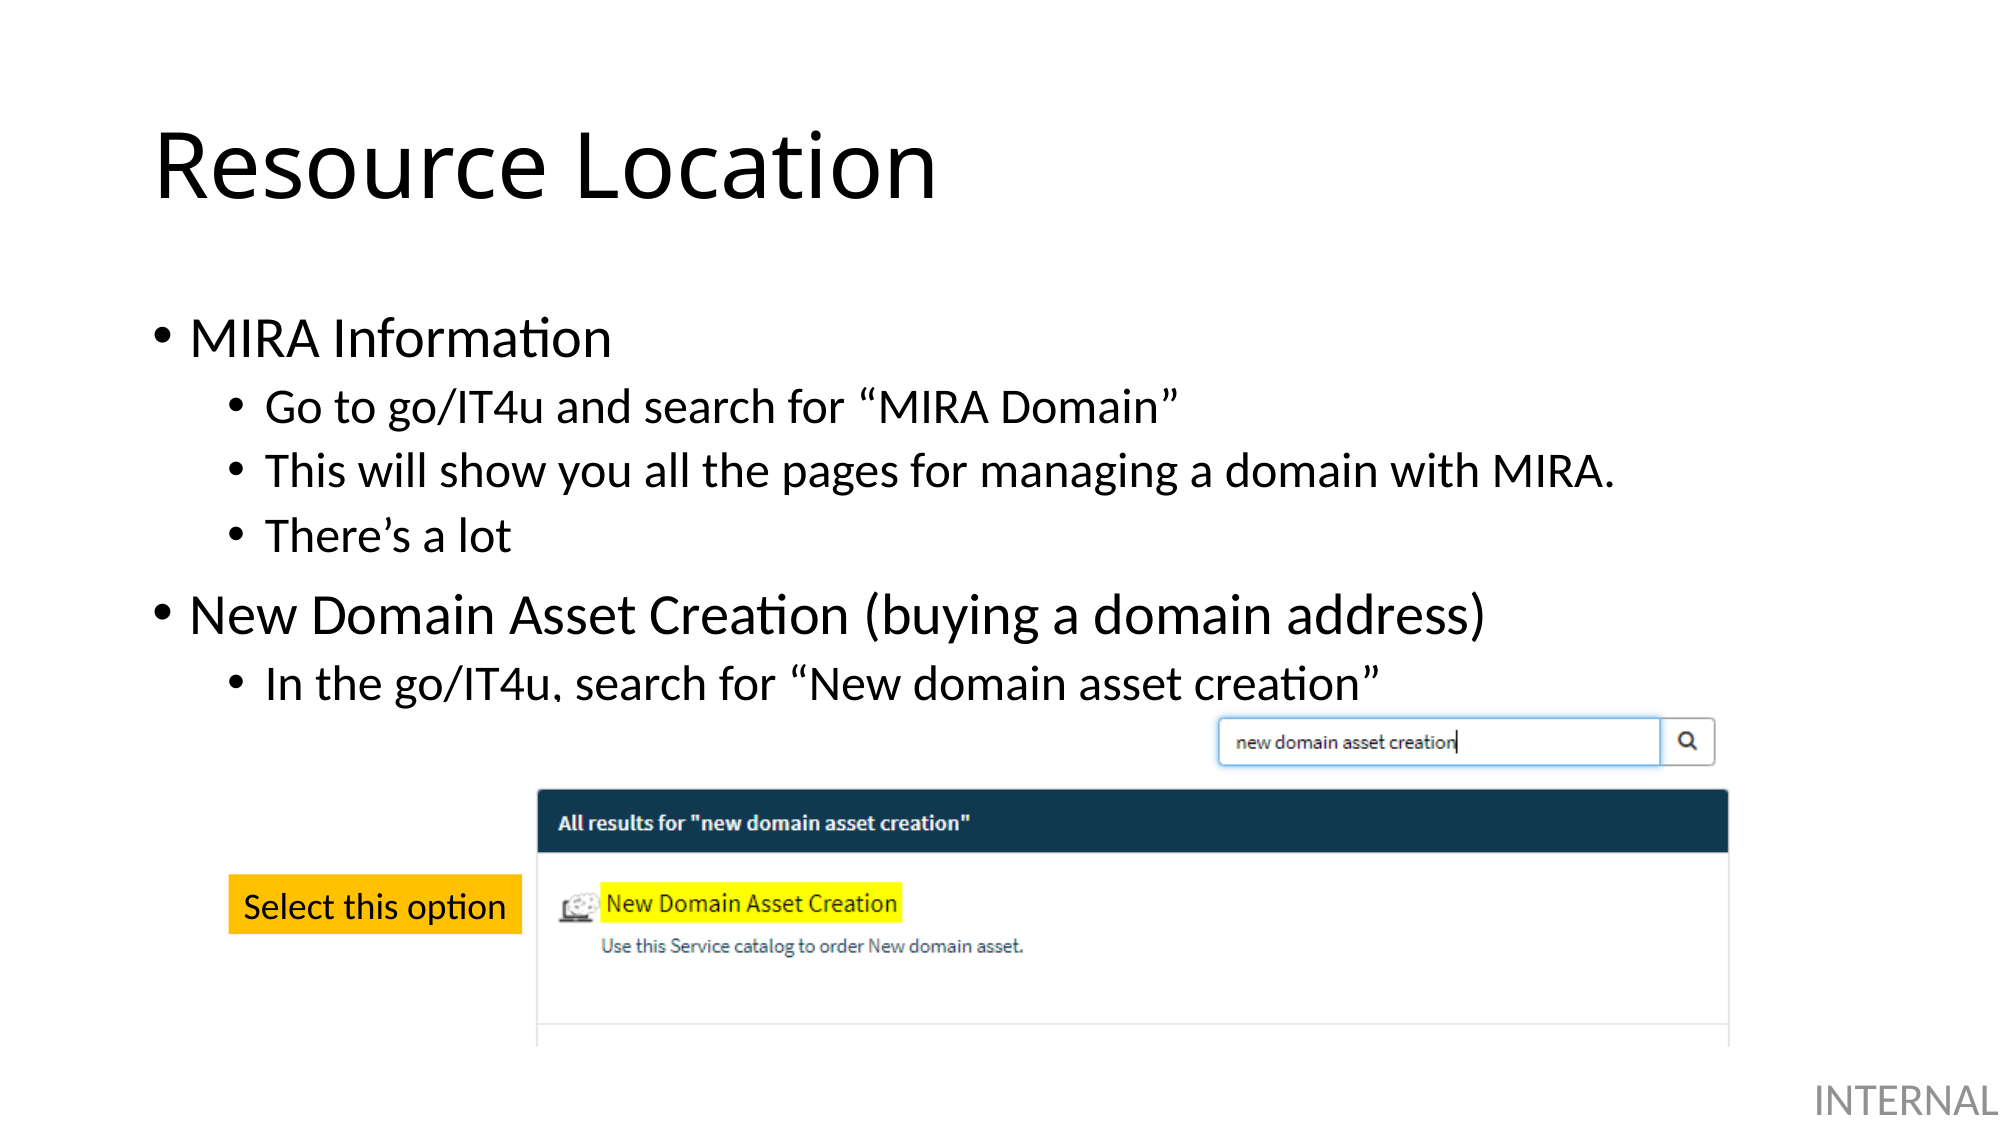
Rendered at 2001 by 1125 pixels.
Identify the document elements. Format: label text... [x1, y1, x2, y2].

list MIRA Information Go to go/IT4u and search for “MIRA Domain” This will show you all the pages for managing a domain with MIRA. There’s a lot New Domain Asset Creation (buying a domain address) In the go/IT4u, search for “New domain asset creation” [137, 299, 1863, 1014]
picture [524, 702, 1744, 1047]
text_box Select this option [228, 874, 523, 935]
title Resource Location [137, 59, 1863, 278]
